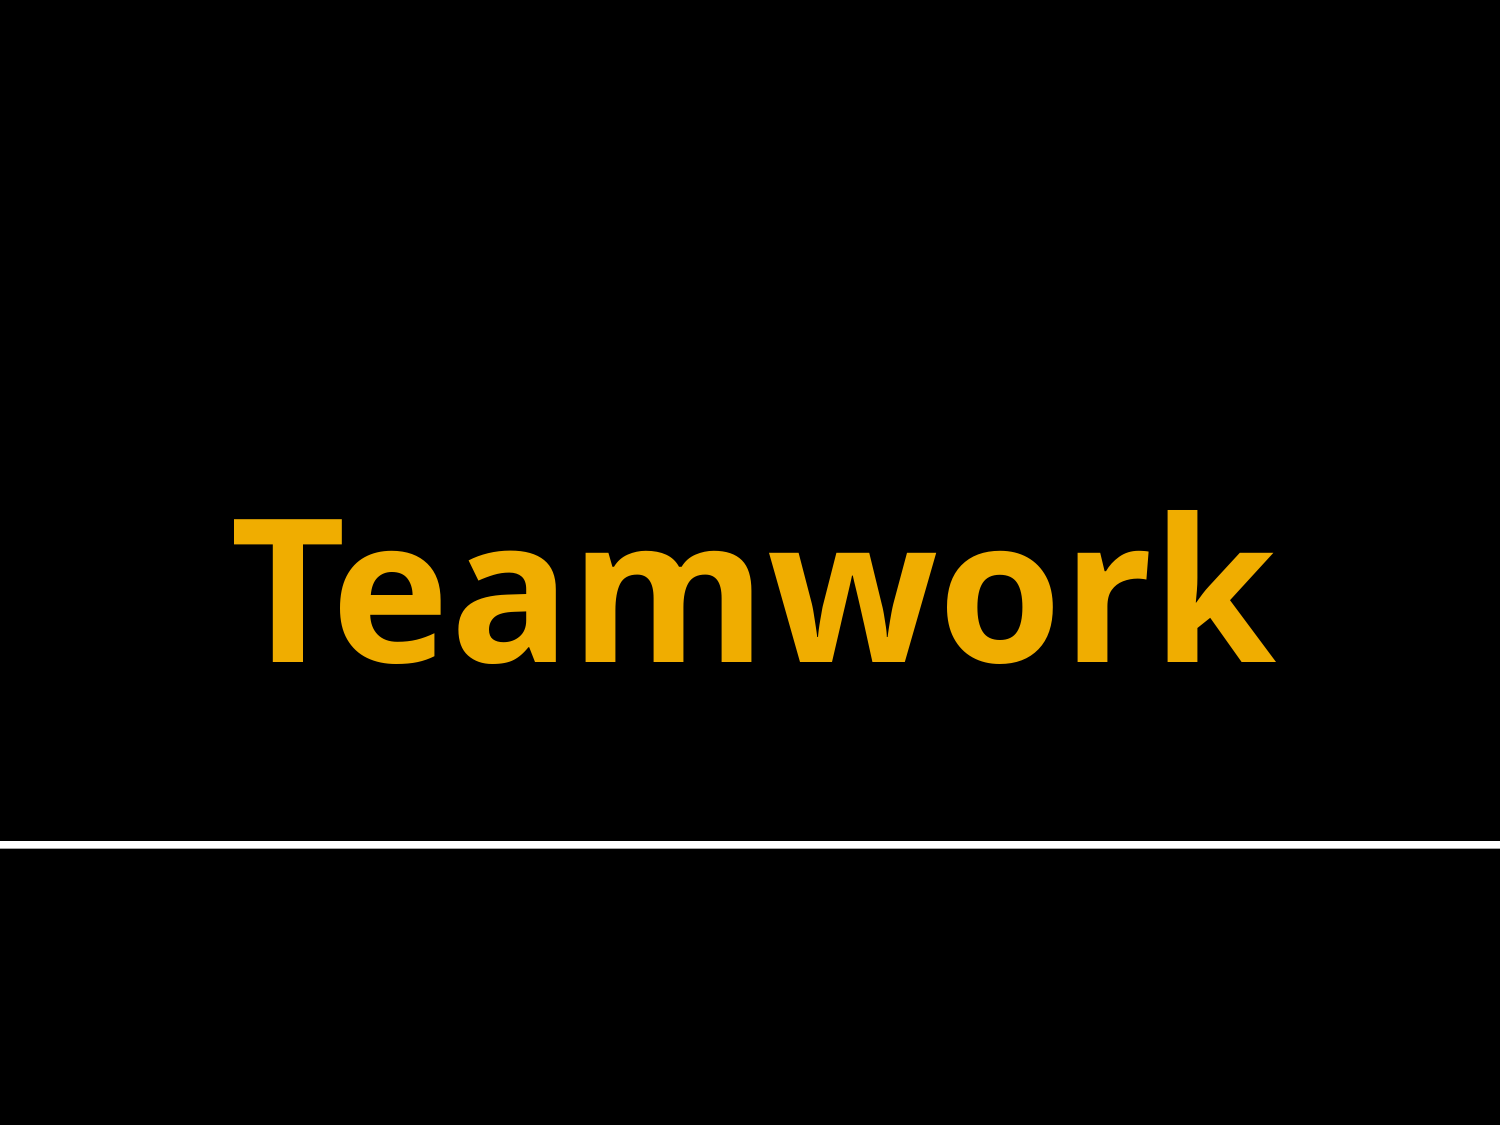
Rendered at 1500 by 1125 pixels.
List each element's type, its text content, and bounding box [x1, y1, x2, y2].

title Teamwork [112, 462, 1388, 704]
